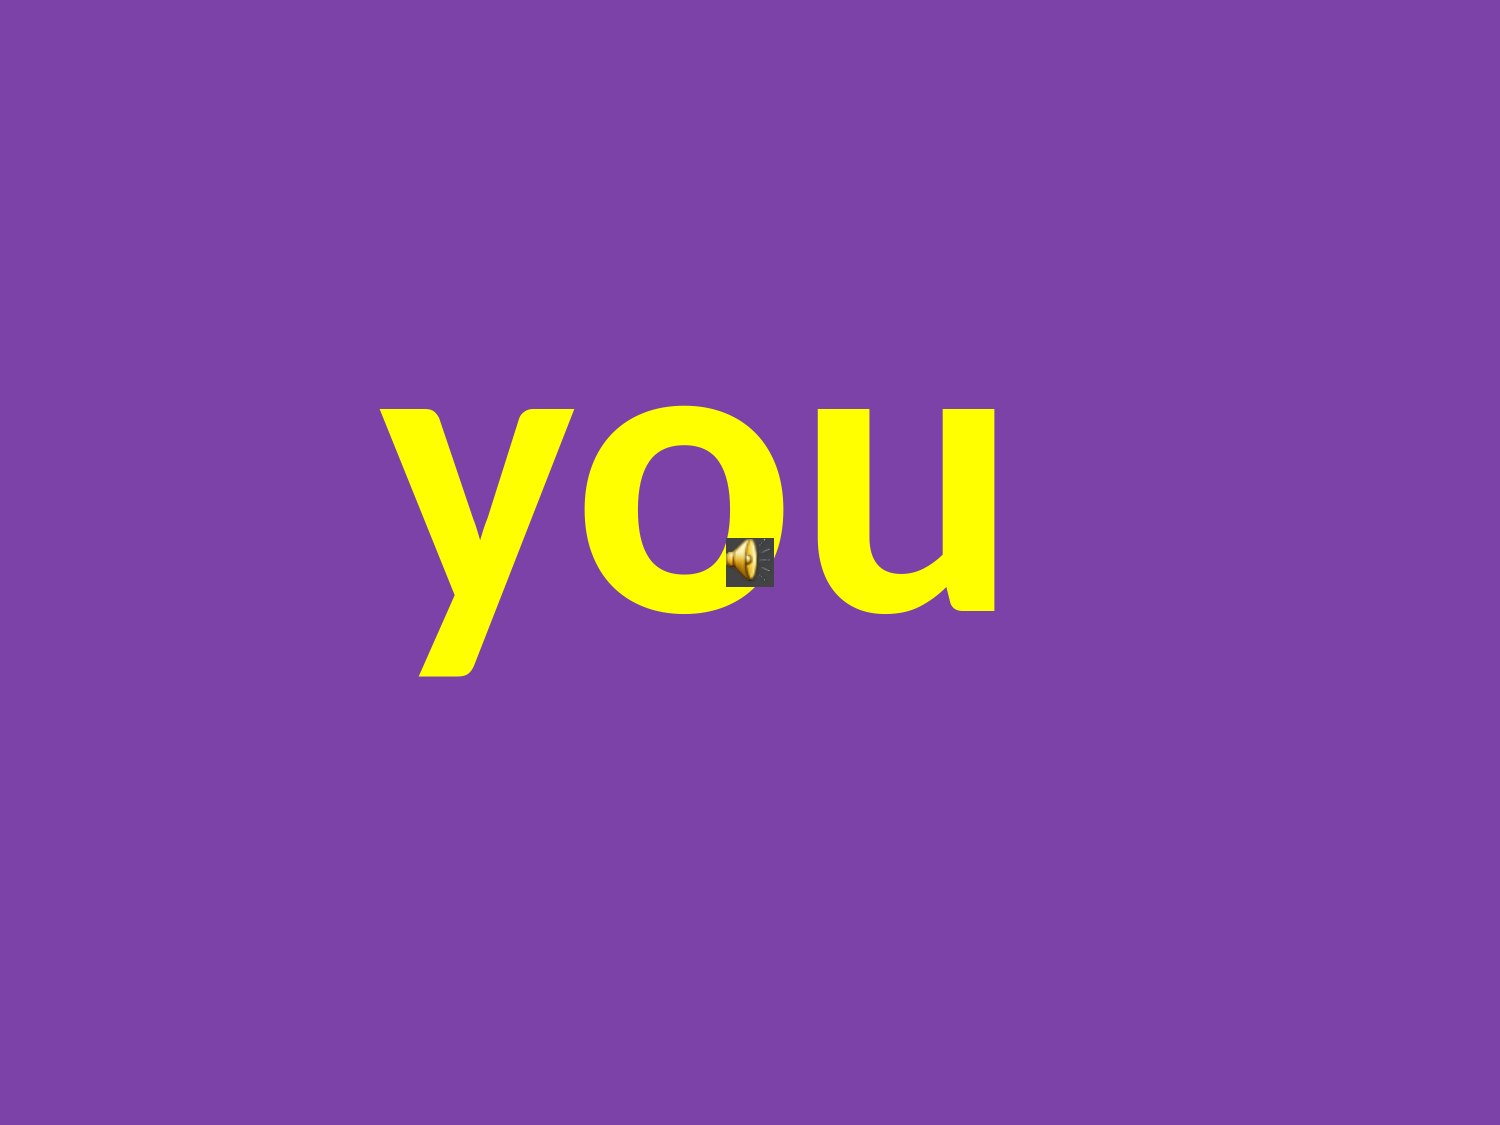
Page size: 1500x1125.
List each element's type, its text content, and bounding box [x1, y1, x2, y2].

picture [724, 537, 776, 588]
text_box you [212, 187, 1188, 703]
